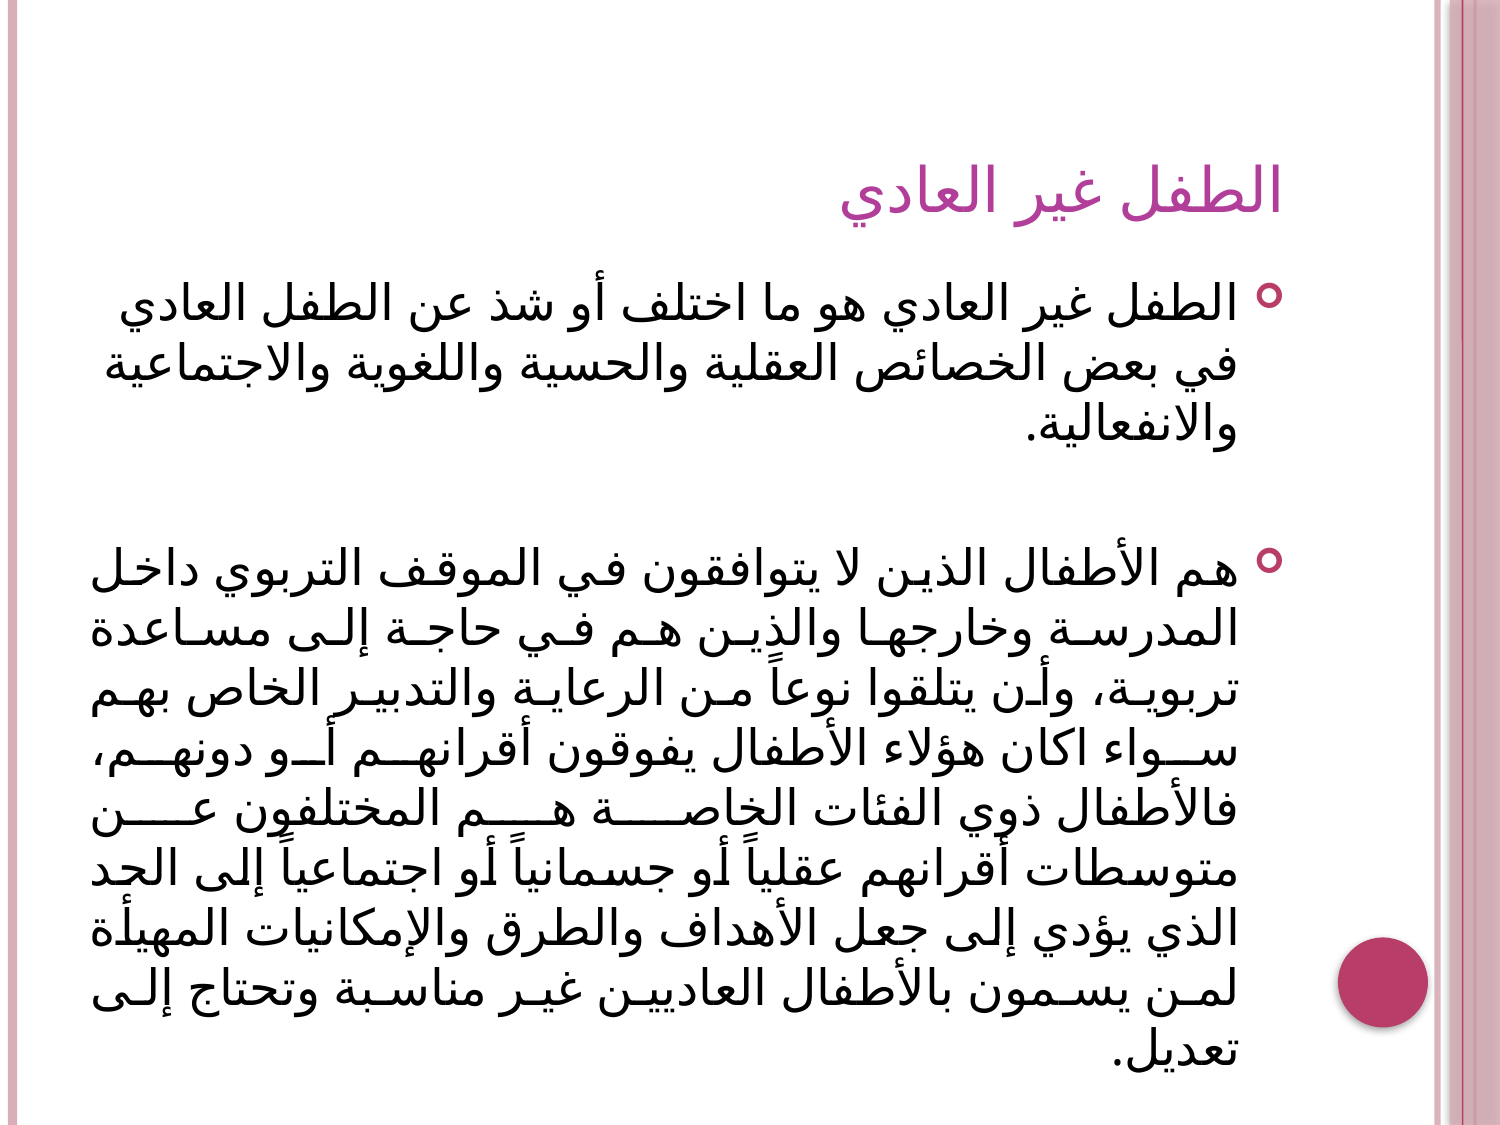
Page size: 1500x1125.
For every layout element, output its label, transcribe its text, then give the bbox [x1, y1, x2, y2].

title الطفل غير العادي [75, 45, 1300, 233]
list الطفل غير العادي هو ما اختلف أو شذ عن الطفل العادي في بعض الخصائص العقلية والحسية واللغوية والاجتماعية والانفعالية. هم الأطفال الذين لا يتوافقون في الموقف التربوي داخل المدرسة وخارجها والذين هم في حاجة إلى مساعدة تربوية، وأن يتلقوا نوعاً من الرعاية والتدبير الخاص بهم سواء اكان هؤلاء الأطفال يفوقون أقرانهم أو دونهم، فالأطفال ذوي الفئات الخاصة هم المختلفون عن متوسطات أقرانهم عقلياً أو جسمانياً أو اجتماعياً إلى الحد الذي يؤدي إلى جعل الأهداف والطرق والإمكانيات المهيأة لمن يسمون بالأطفال العاديين غير مناسبة وتحتاج إلى تعديل. [75, 262, 1300, 1062]
